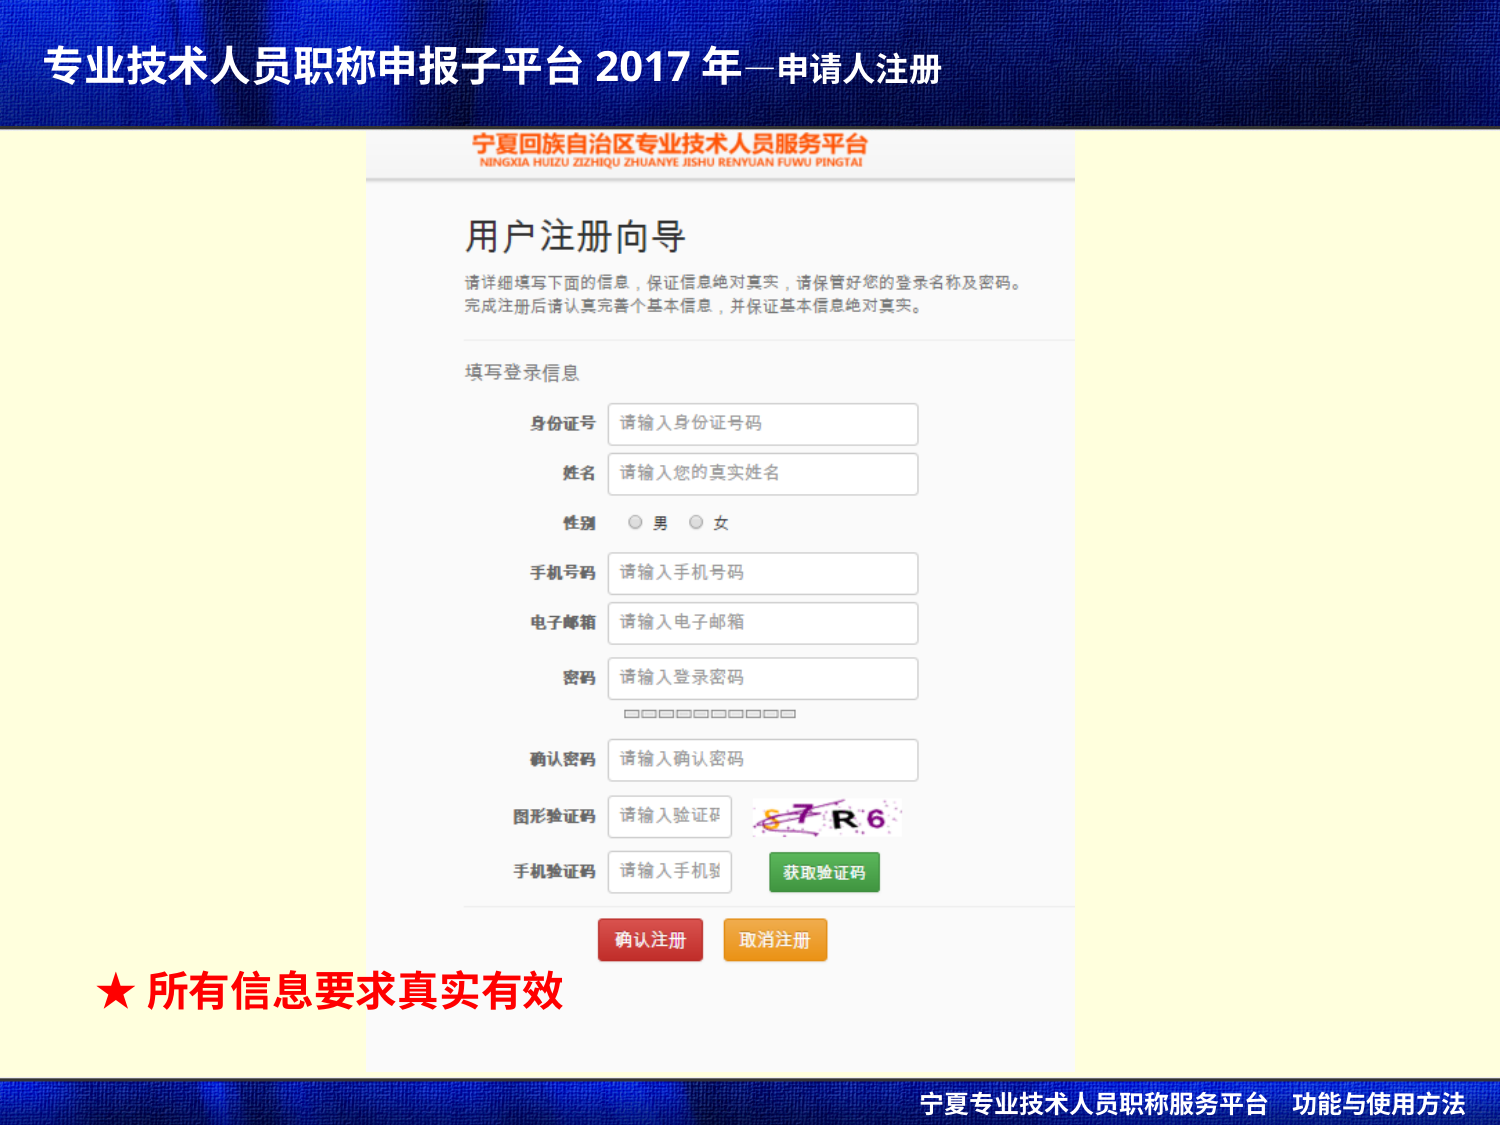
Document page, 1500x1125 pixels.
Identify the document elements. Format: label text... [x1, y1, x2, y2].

picture [0, 0, 1500, 1125]
text_box ★所有信息要求真实有效 [80, 957, 361, 1023]
text_box 宁夏专业技术人员职称服务平台 功能与使用方法 [497, 1082, 1483, 1125]
title 专业技术人员职称申报子平台2017年—申请人注册 [27, 7, 1093, 124]
